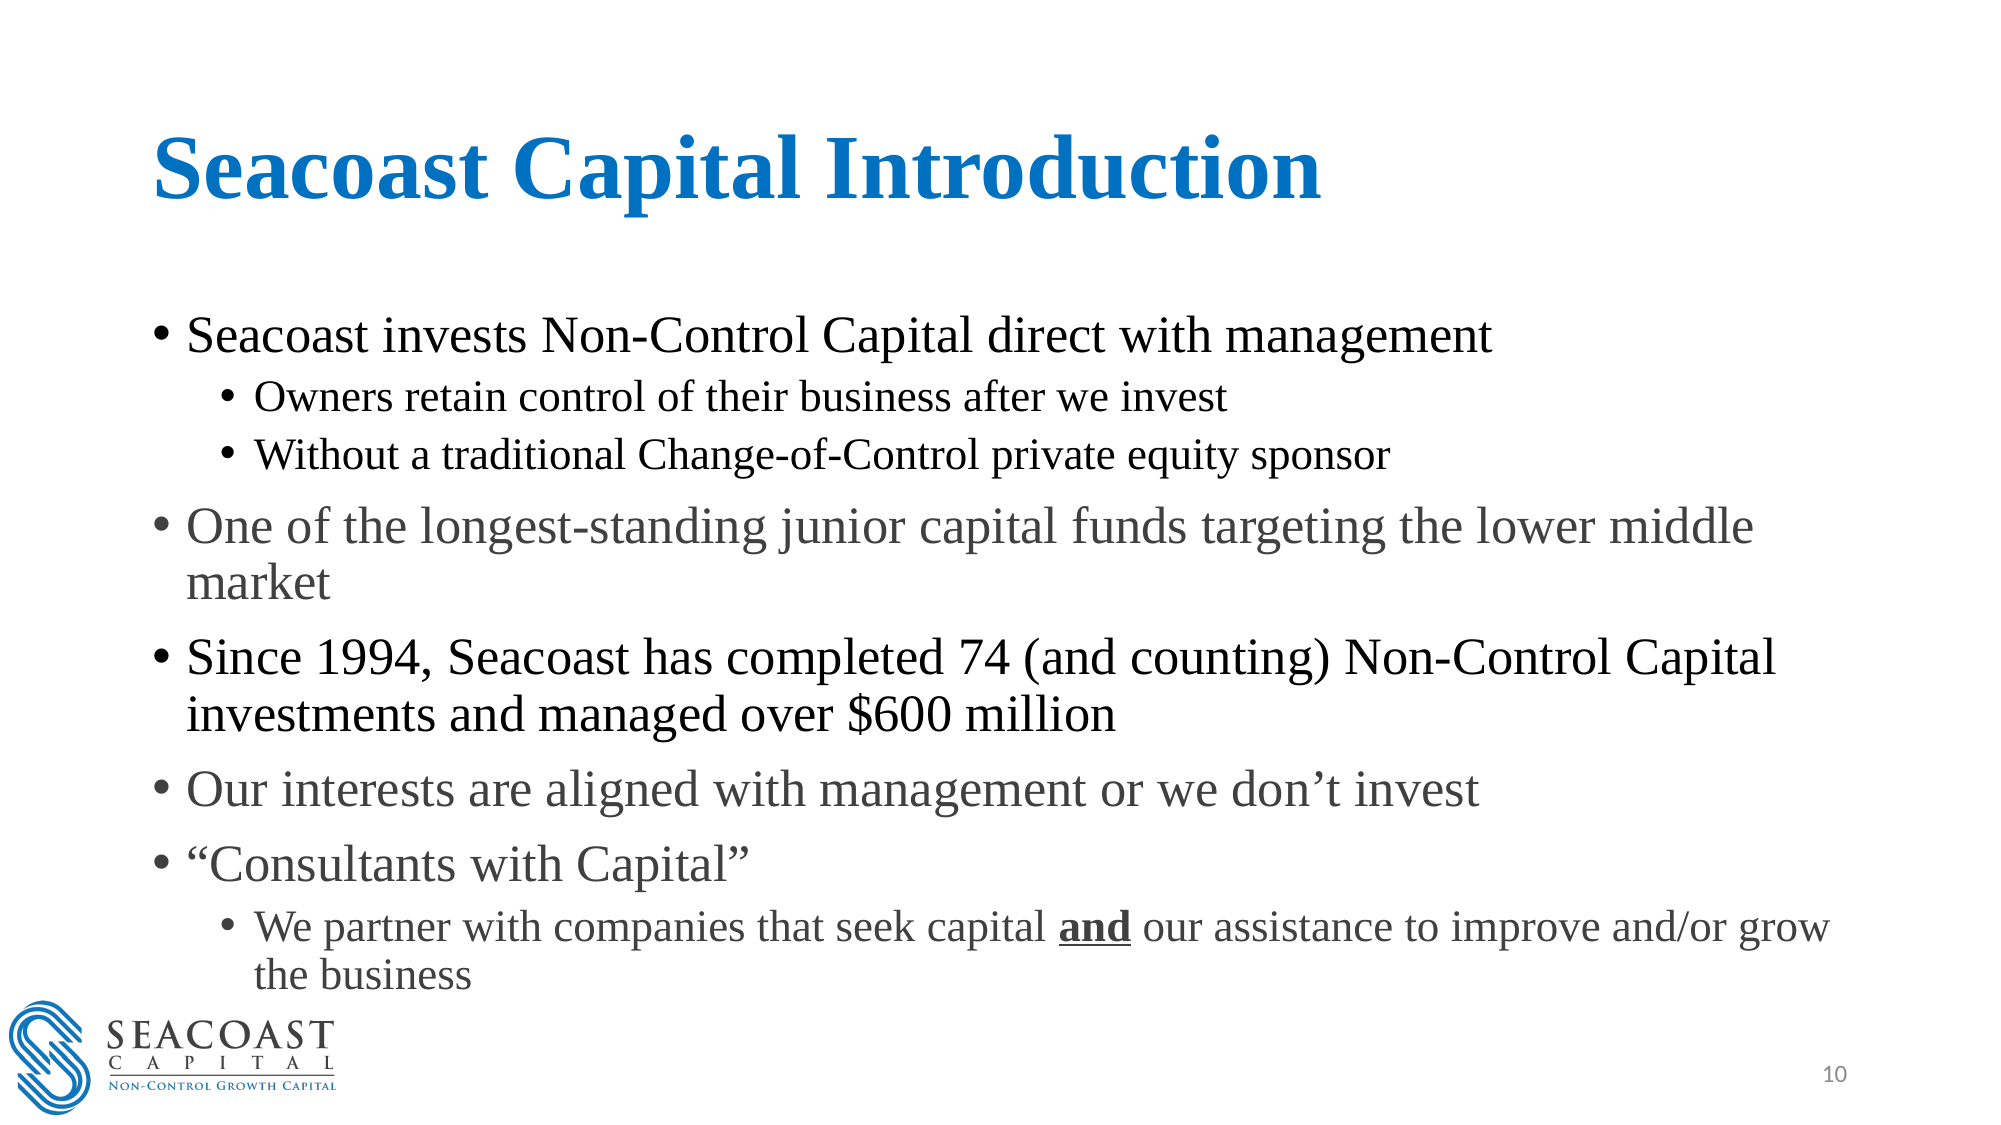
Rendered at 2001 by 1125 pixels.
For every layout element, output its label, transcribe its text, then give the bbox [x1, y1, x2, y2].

list Seacoast invests Non-Control Capital direct with management Owners retain control of their business after we invest Without a traditional Change-of-Control private equity sponsor One of the longest-standing junior capital funds targeting the lower middle market Since 1994, Seacoast has completed 74 (and counting) Non-Control Capital investments and managed over $600 million Our interests are aligned with management or we don’t invest “Consultants with Capital” We partner with companies that seek capital and our assistance to improve and/or grow the business [137, 299, 1863, 1014]
slide_number 10 [1412, 1042, 1863, 1103]
title Seacoast Capital Introduction [137, 59, 1863, 278]
picture [7, 1000, 357, 1115]
